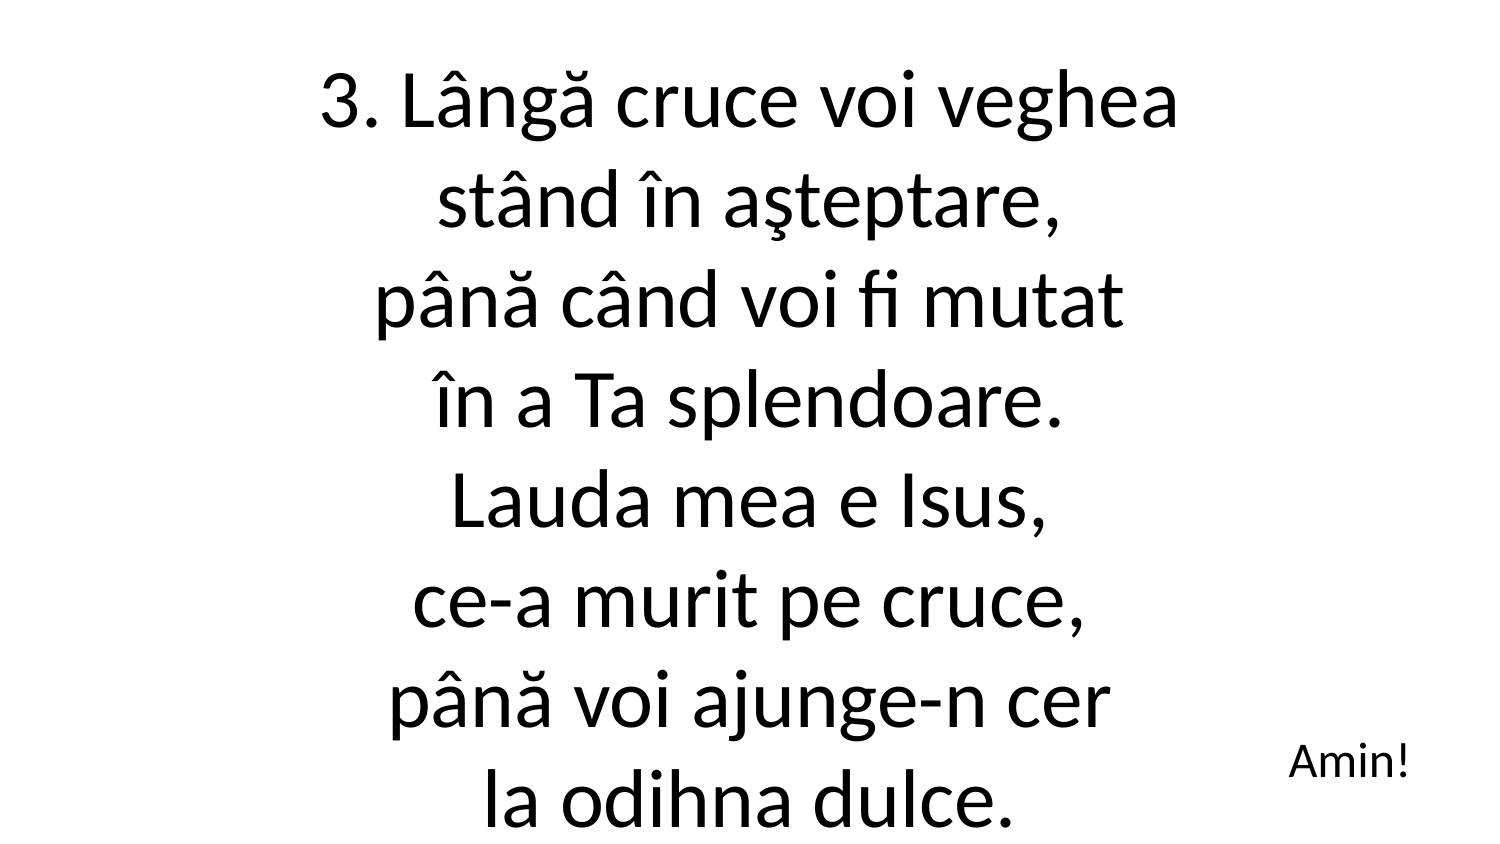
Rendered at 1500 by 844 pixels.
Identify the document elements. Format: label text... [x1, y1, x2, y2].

text_box Amin! [1273, 674, 1427, 795]
text_box 3. Lângă cruce voi veghea stând în aşteptare, până când voi fi mutat în a Ta splendoare. Lauda mea e Isus, ce-a murit pe cruce, până voi ajunge-n cer la odihna dulce. [304, 0, 1196, 844]
